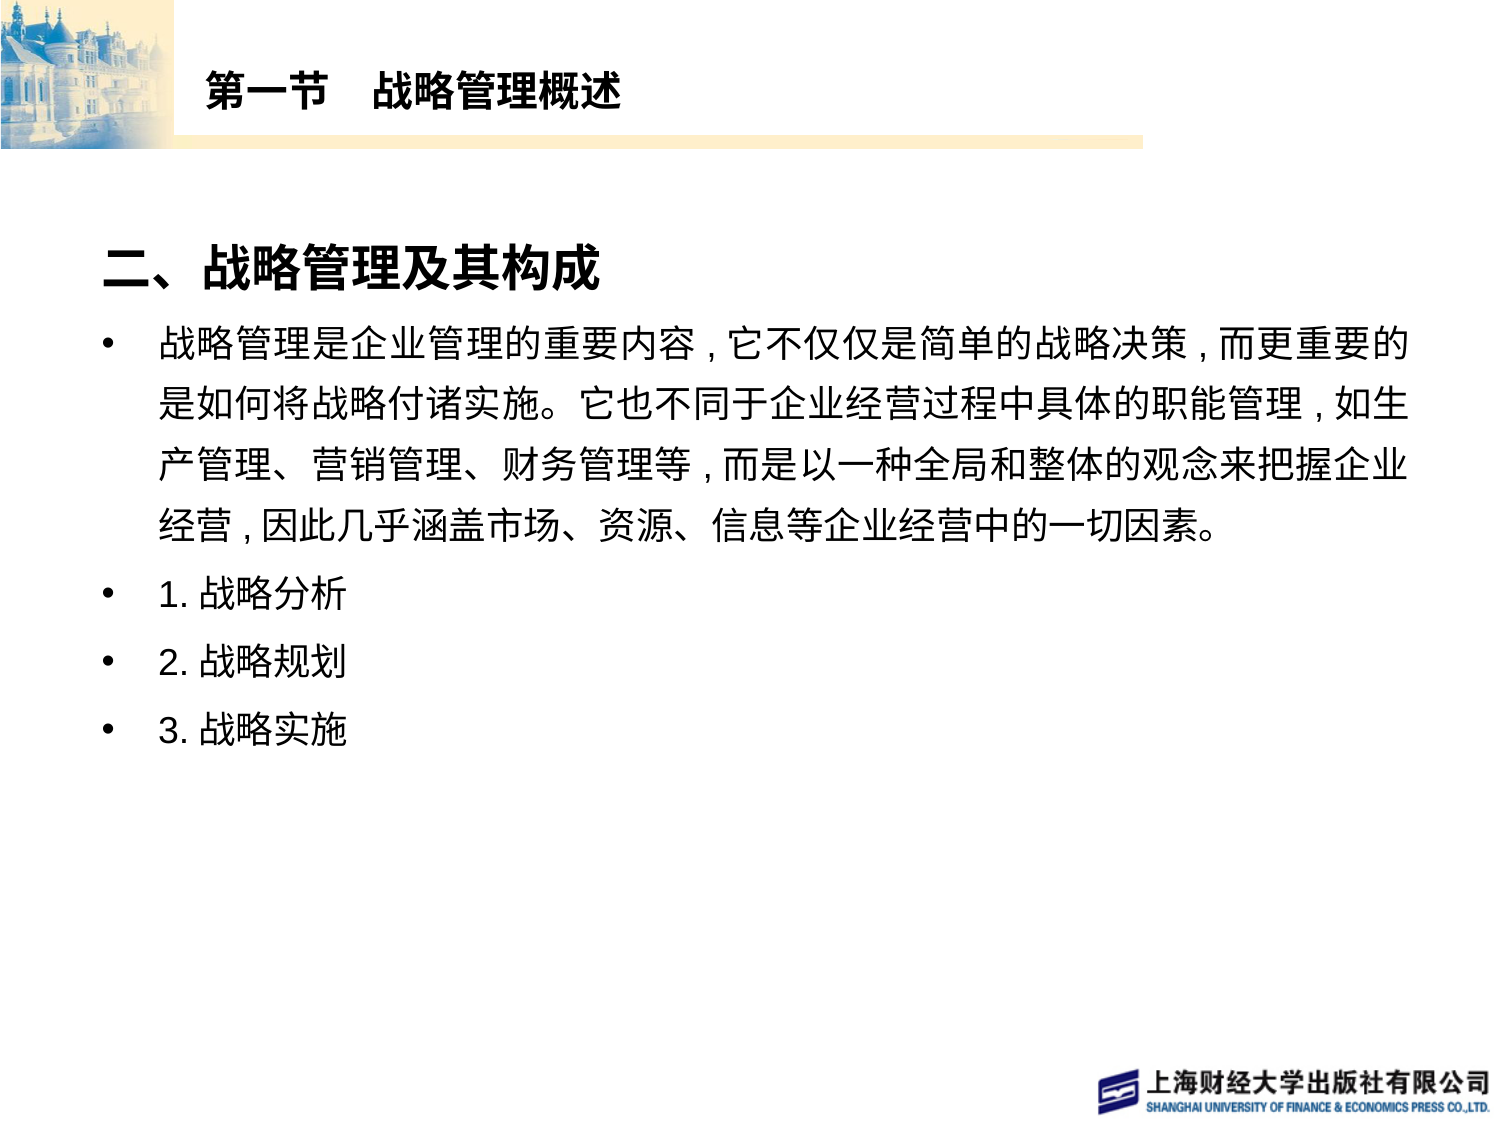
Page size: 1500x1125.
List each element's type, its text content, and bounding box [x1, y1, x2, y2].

list 二、战略管理及其构成 战略管理是企业管理的重要内容,它不仅仅是简单的战略决策,而更重要的是如何将战略付诸实施。它也不同于企业经营过程中具体的职能管理,如生产管理、营销管理、财务管理等,而是以一种全局和整体的观念来把握企业经营,因此几乎涵盖市场、资源、信息等企业经营中的一切因素。 1.战略分析 2.战略规划 3.战略实施 [86, 207, 1425, 1071]
title 第一节 战略管理概述 [189, 36, 1262, 143]
picture [0, 0, 1143, 149]
picture [1097, 1065, 1494, 1120]
